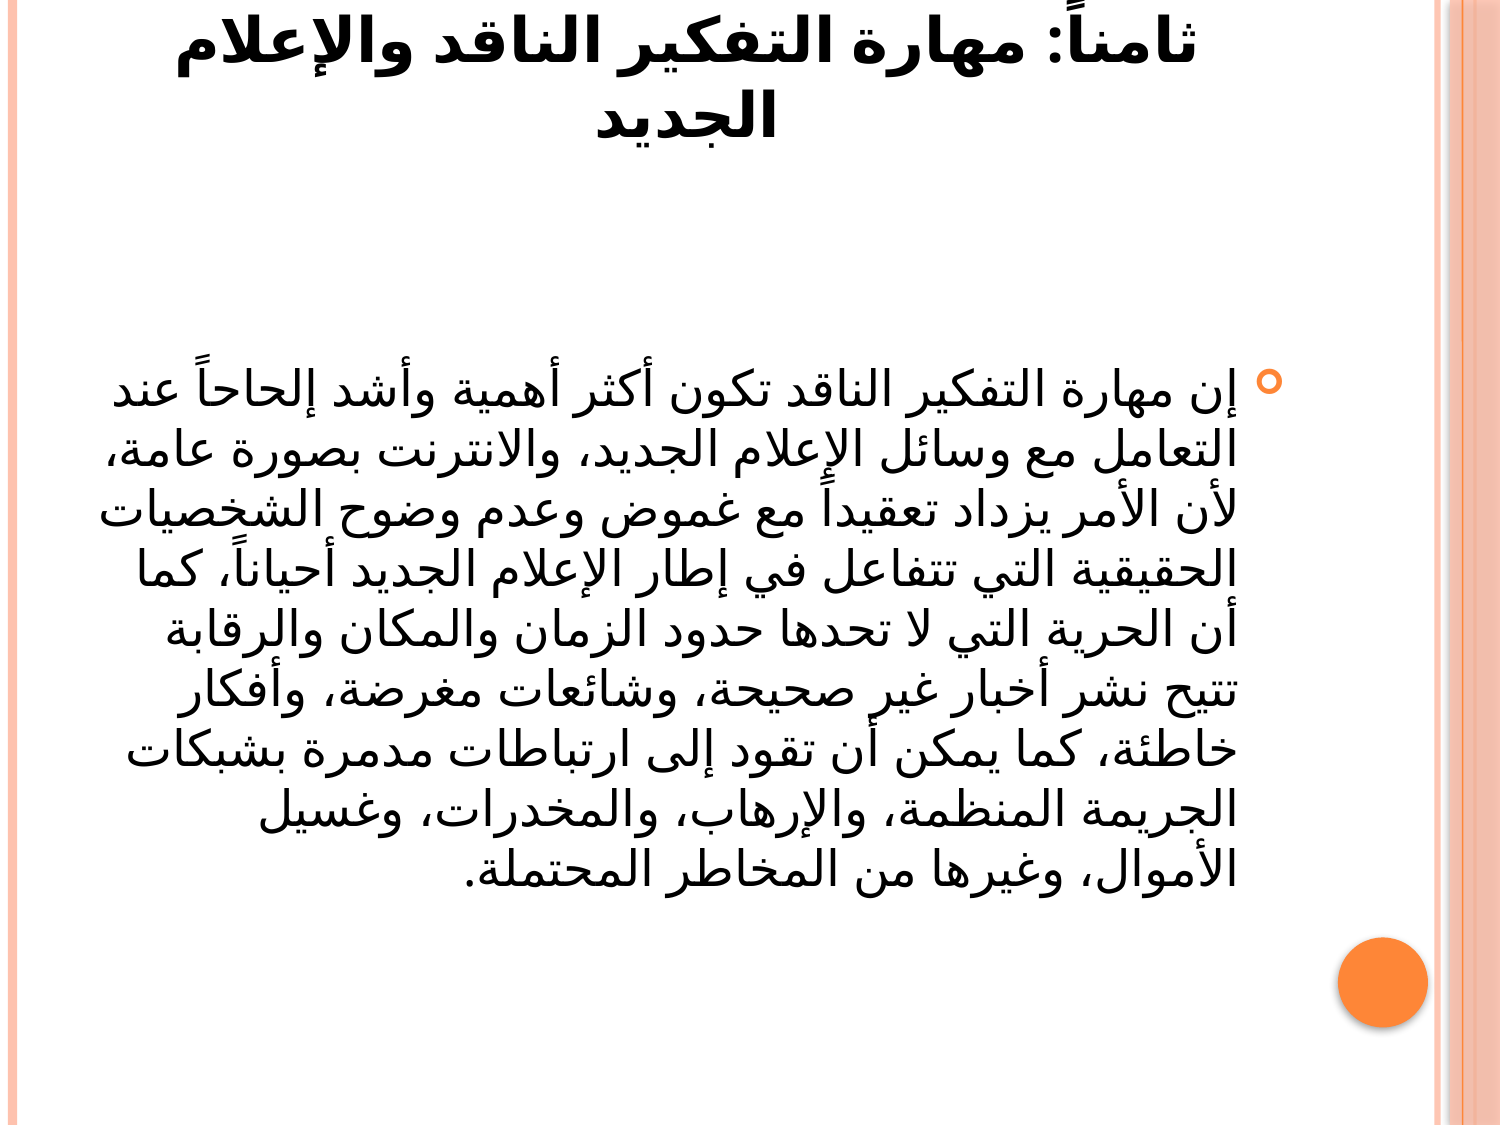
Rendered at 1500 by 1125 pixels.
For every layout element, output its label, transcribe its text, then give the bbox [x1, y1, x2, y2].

title ثامناً: مهارة التفكير الناقد والإعلام الجديد [75, 45, 1300, 233]
list إن مهارة التفكير الناقد تكون أكثر أهمية وأشد إلحاحاً عند التعامل مع وسائل الإعلام الجديد، والانترنت بصورة عامة، لأن الأمر يزداد تعقيداً مع غموض وعدم وضوح الشخصيات الحقيقية التي تتفاعل في إطار الإعلام الجديد أحياناً، كما أن الحرية التي لا تحدها حدود الزمان والمكان والرقابة تتيح نشر أخبار غير صحيحة، وشائعات مغرضة، وأفكار خاطئة، كما يمكن أن تقود إلى ارتباطات مدمرة بشبكات الجريمة المنظمة، والإرهاب، والمخدرات، وغسيل الأموال، وغيرها من المخاطر المحتملة. [75, 262, 1300, 1062]
